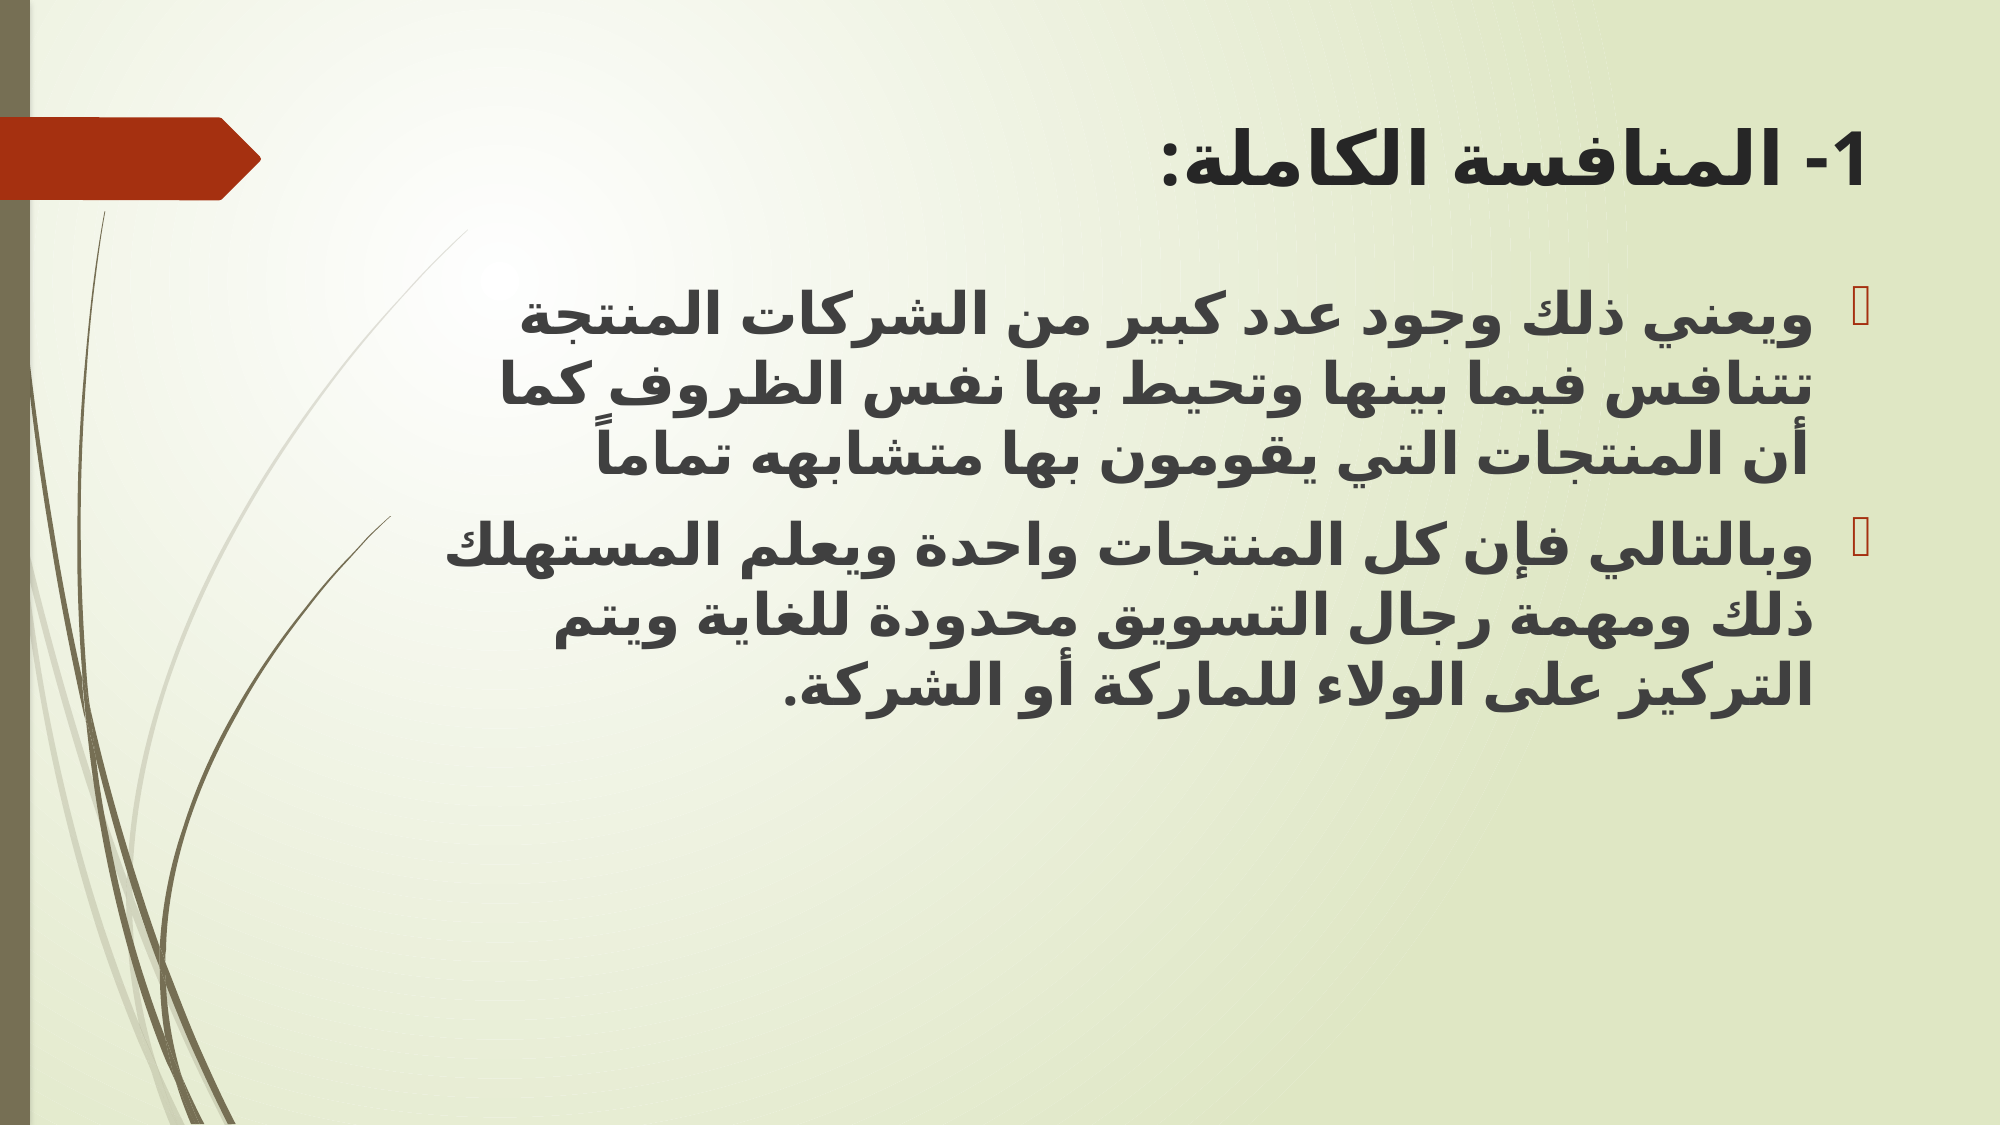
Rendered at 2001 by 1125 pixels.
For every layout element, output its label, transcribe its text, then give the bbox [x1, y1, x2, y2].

title 1- المنافسة الكاملة: [425, 102, 1888, 268]
list ويعني ذلك وجود عدد كبير من الشركات المنتجة تتنافس فيما بينها وتحيط بها نفس الظروف كما أن المنتجات التي يقومون بها متشابهه تماماً وبالتالي فإن كل المنتجات واحدة ويعلم المستهلك ذلك ومهمة رجال التسويق محدودة للغاية ويتم التركيز على الولاء للماركة أو الشركة. [424, 268, 1888, 889]
